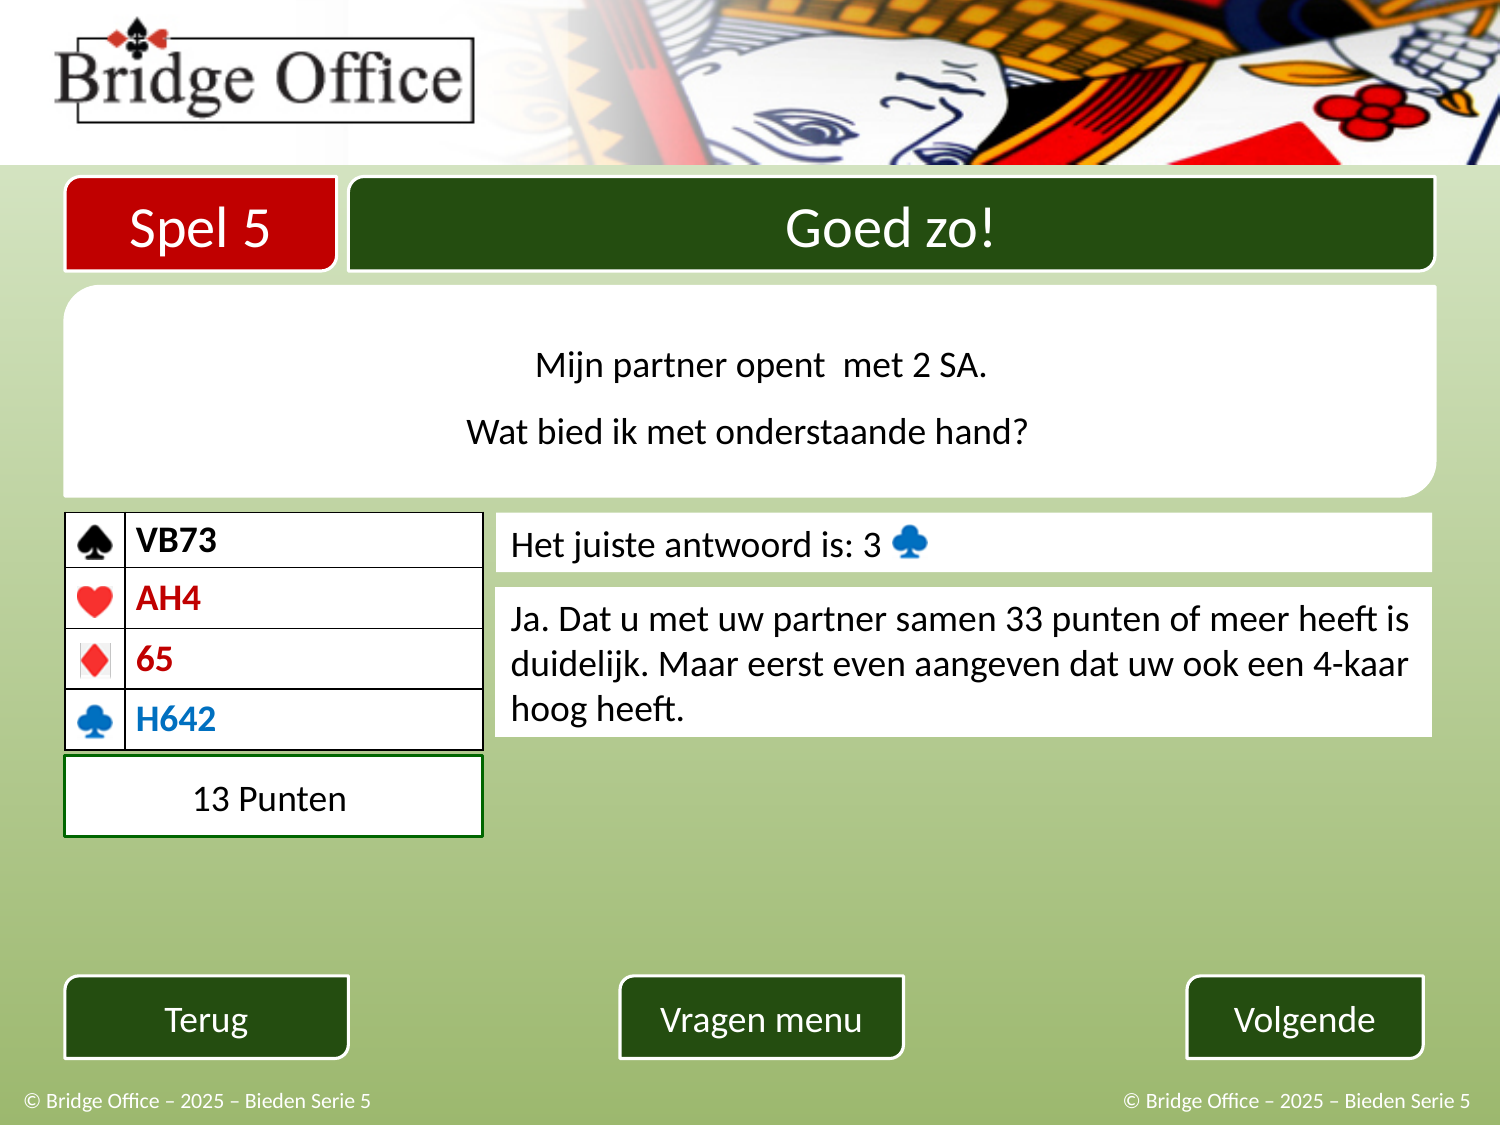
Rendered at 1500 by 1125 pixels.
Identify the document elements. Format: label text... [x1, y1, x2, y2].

text_box Wat bied ik met onderstaande hand? [451, 399, 1072, 460]
text_box Volgende [1185, 974, 1425, 1061]
text_box Terug [63, 974, 350, 1061]
picture [77, 643, 114, 679]
text_box [63, 284, 1437, 498]
table_header VB73 [126, 513, 482, 567]
text_box Vragen menu [618, 974, 906, 1061]
table_header [66, 513, 124, 567]
picture [77, 524, 114, 561]
text_box 13 Punten [63, 754, 484, 838]
text_box Ja. Dat u met uw partner samen 33 punten of meer heeft is duidelijk. Maar eerst even aangeven dat uw ook een 4-kaar hoog heeft. [495, 587, 1432, 737]
table_cell H642 [126, 690, 482, 749]
table_cell [66, 690, 124, 749]
table_cell [66, 568, 124, 628]
table_cell 65 [126, 629, 482, 688]
picture [77, 585, 114, 618]
picture [77, 703, 114, 740]
picture [0, 0, 1500, 166]
text_box © Bridge Office – 2025 – Bieden Serie 5 [8, 1079, 393, 1121]
picture [892, 524, 928, 561]
text_box Spel 5 [63, 179, 339, 273]
text_box Het juiste antwoord is: 3 [496, 512, 1433, 573]
text_box Goed zo! [346, 179, 1437, 273]
table_cell [66, 629, 124, 688]
text_box © Bridge Office – 2025 – Bieden Serie 5 [1107, 1079, 1500, 1121]
text_box Mijn partner opent met 2 SA. [508, 332, 1015, 393]
table_cell AH4 [126, 568, 482, 628]
